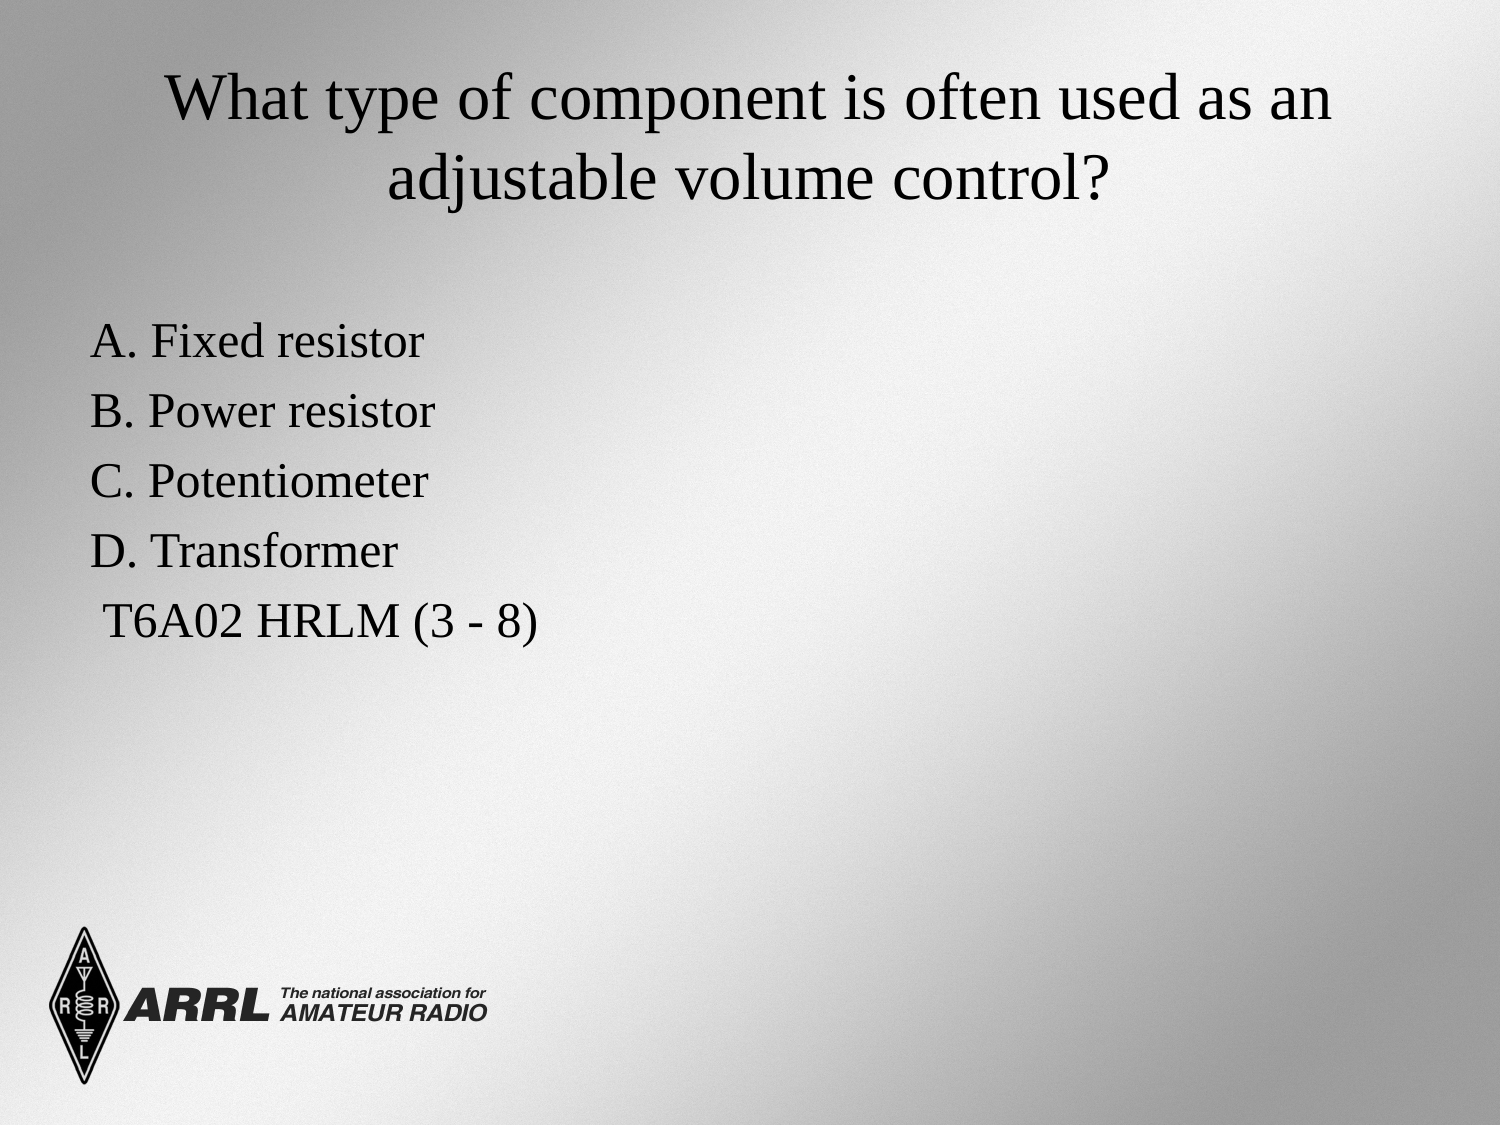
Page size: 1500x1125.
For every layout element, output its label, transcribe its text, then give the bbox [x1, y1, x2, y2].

picture [0, 0, 1500, 1125]
list A. Fixed resistor B. Power resistor C. Potentiometer D. Transformer T6A02 HRLM (3 - 8) [75, 299, 1425, 1005]
title What type of component is often used as an adjustable volume control? [75, 45, 1425, 233]
